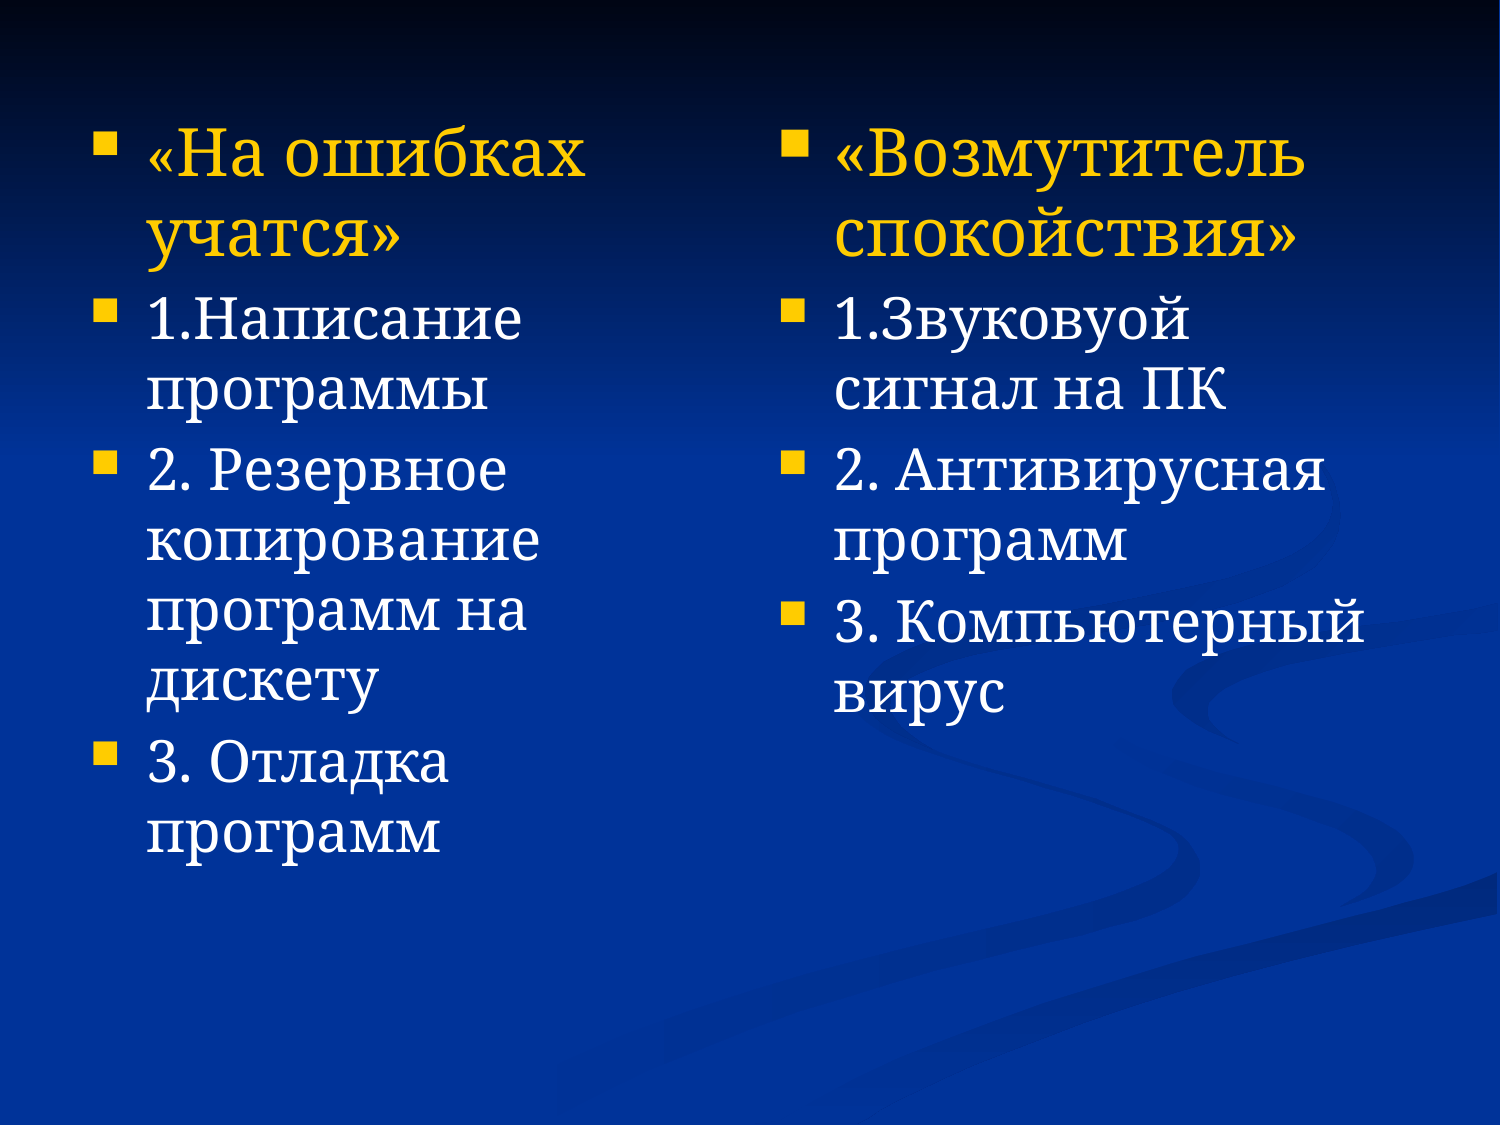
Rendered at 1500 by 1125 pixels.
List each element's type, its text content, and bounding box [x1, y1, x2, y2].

list «Возмутитель спокойствия» 1.Звуковуой сигнал на ПК 2. Антивирусная программ 3. Компьютерный вирус [762, 101, 1425, 1005]
list «На ошибках учатся» 1.Написание программы 2. Резервное копирование программ на дискету 3. Отладка программ [75, 101, 738, 1005]
